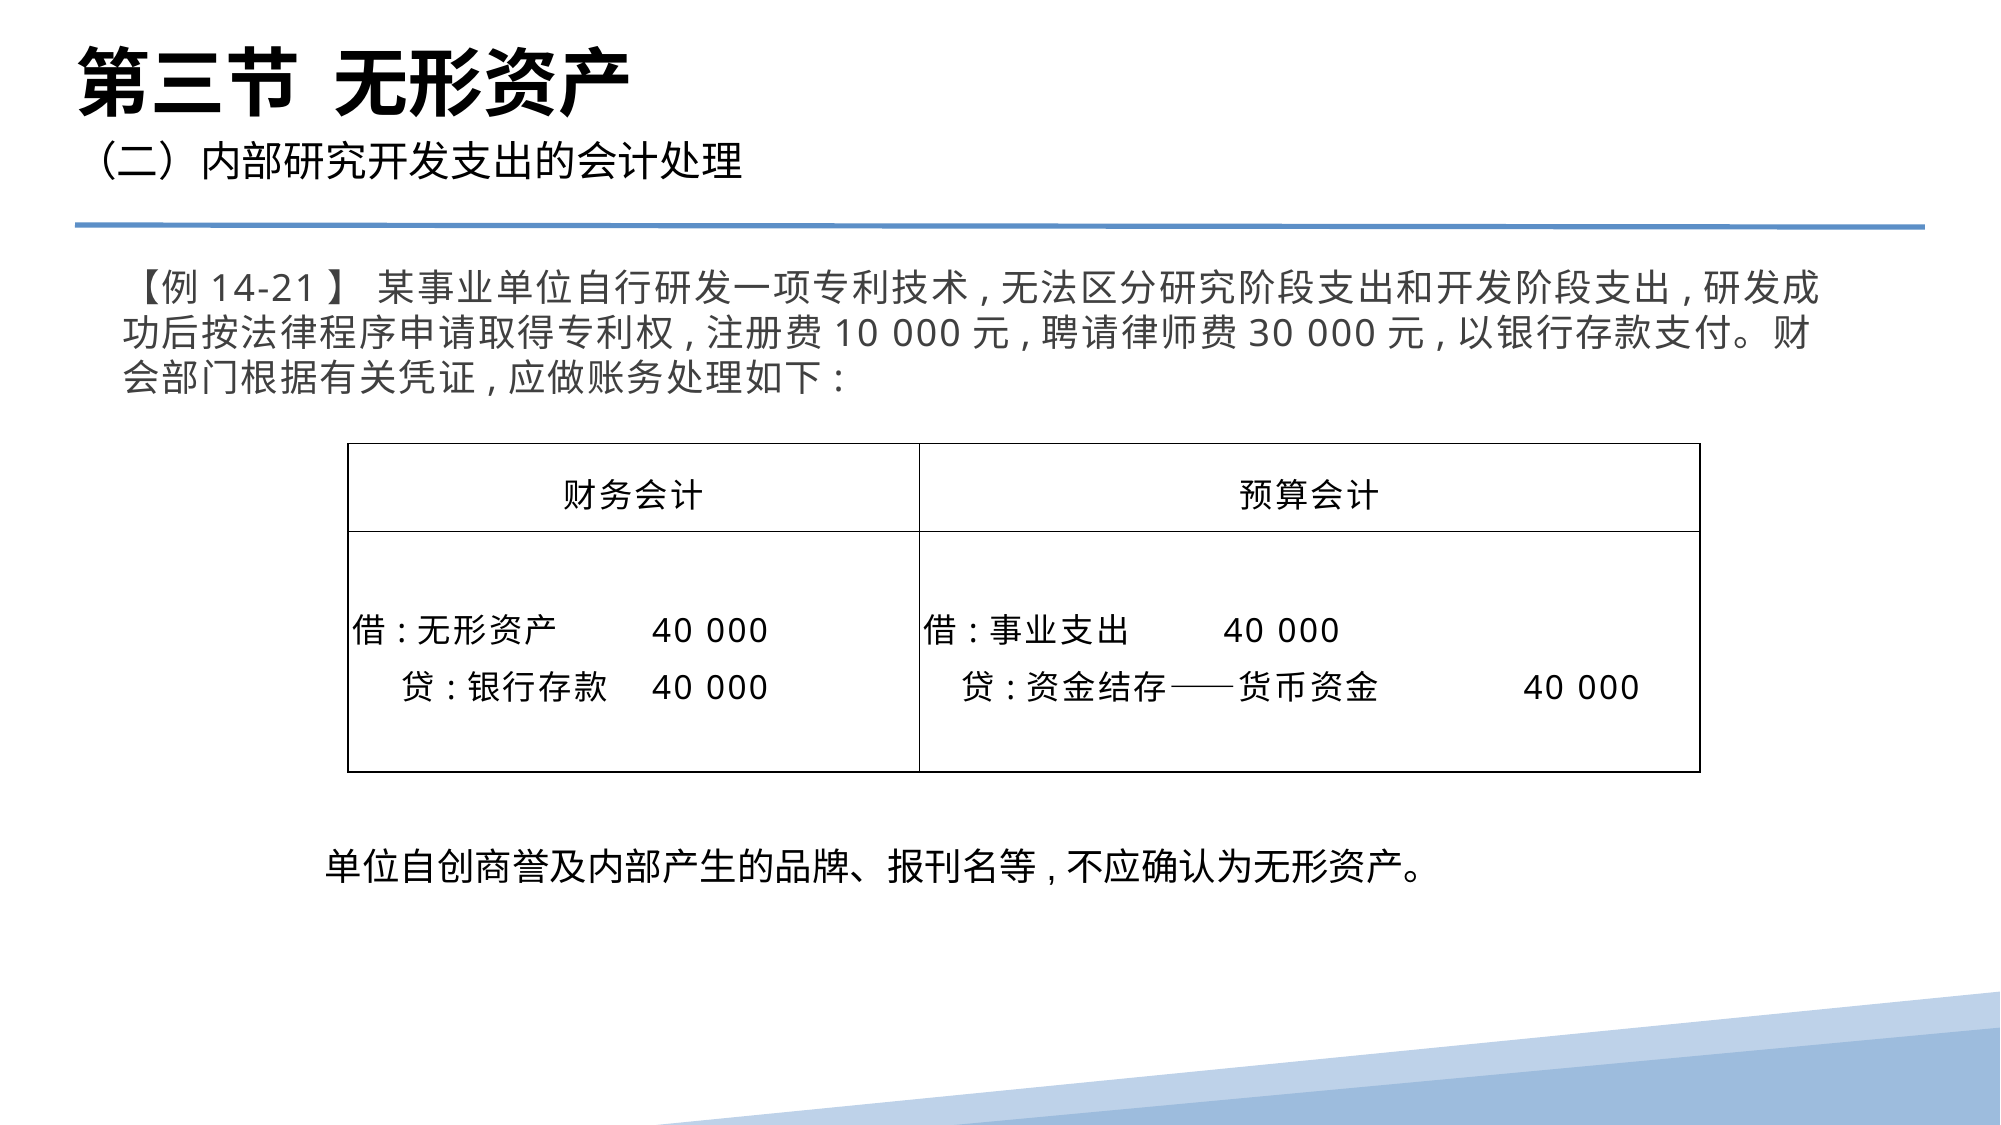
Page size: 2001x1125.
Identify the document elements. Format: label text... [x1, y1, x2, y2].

text_box 【例14-21】 某事业单位自行研发一项专利技术,无法区分研究阶段支出和开发阶段支出,研发成功后按法律程序申请取得专利权,注册费10 000元,聘请律师费30 000元,以银行存款支付。财会部门根据有关凭证,应做账务处理如下: [111, 228, 1839, 492]
table_header 预算会计 [920, 444, 1699, 531]
text_box 单位自创商誉及内部产生的品牌、报刊名等,不应确认为无形资产。 [310, 835, 1964, 992]
table_header 财务会计 [349, 444, 919, 531]
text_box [656, 991, 2000, 1125]
table_cell 借:无形资产 40 000 贷:银行存款 40 000 [349, 532, 919, 771]
table_cell 借:事业支出 40 000 贷:资金结存——货币资金 40 000 [920, 532, 1699, 771]
text_box （二）内部研究开发支出的会计处理 [75, 124, 1925, 200]
text_box 第三节 无形资产 [75, 24, 1925, 124]
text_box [74, 224, 1925, 228]
